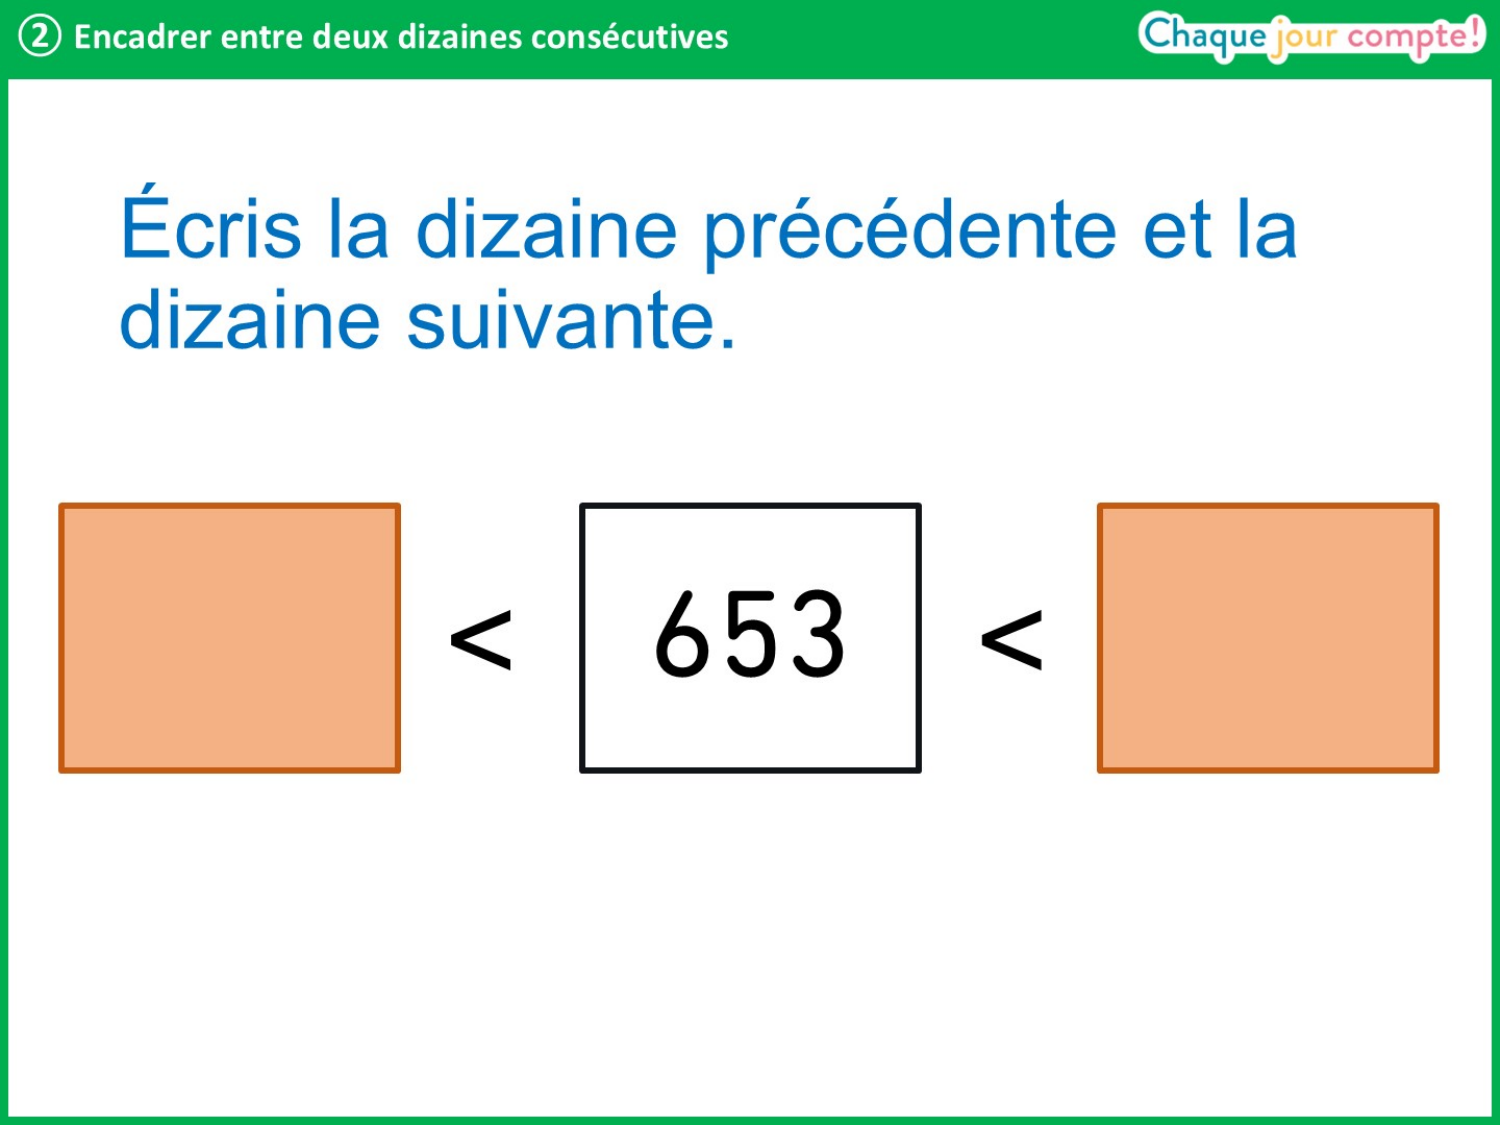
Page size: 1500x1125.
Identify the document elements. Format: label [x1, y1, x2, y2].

list [0, 0, 1500, 1125]
